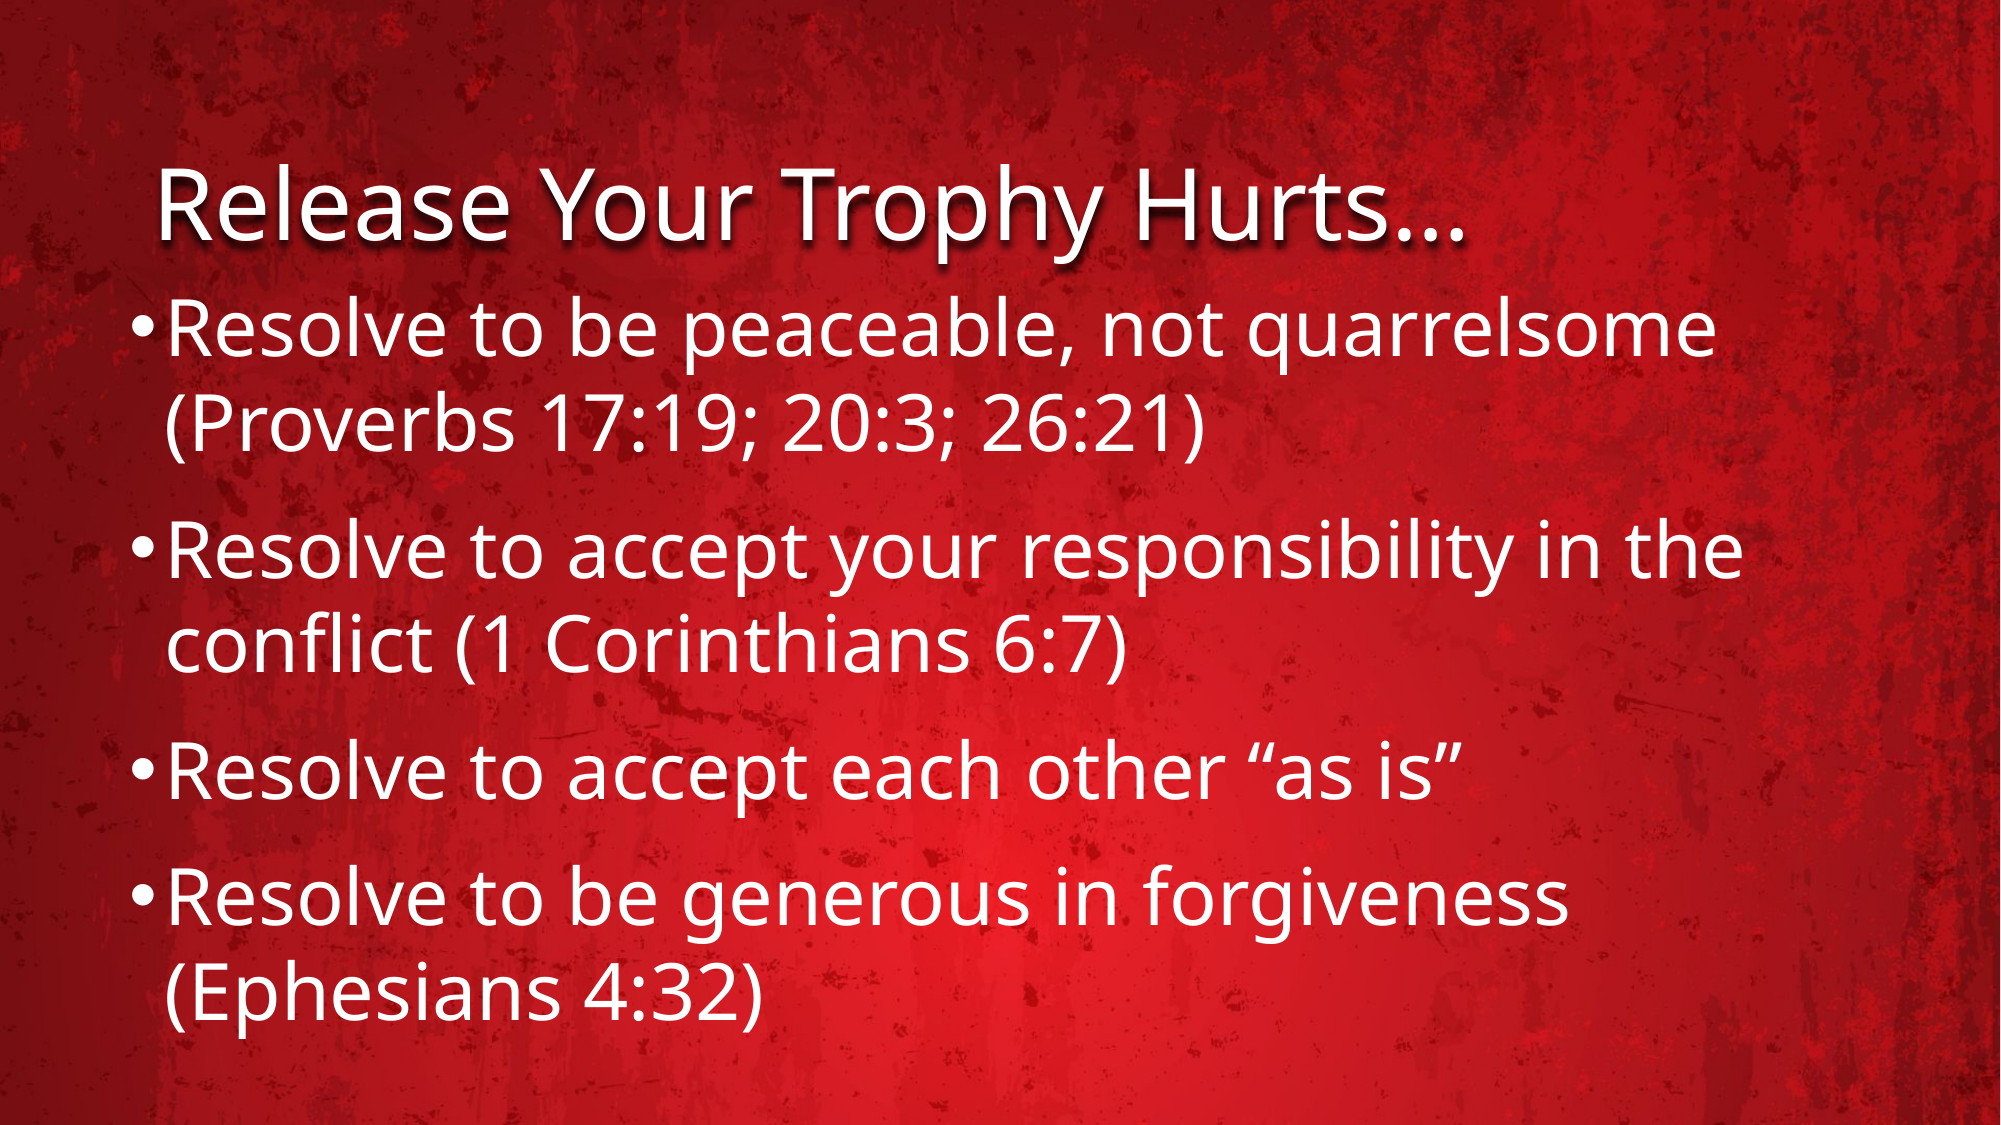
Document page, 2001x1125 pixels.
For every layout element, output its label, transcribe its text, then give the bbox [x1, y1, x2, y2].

picture [0, 0, 2001, 1125]
list Resolve to be peaceable, not quarrelsome (Proverbs 17:19; 20:3; 26:21) Resolve to accept your responsibility in the conflict (1 Corinthians 6:7) Resolve to accept each other “as is” Resolve to be generous in forgiveness (Ephesians 4:32) [114, 270, 1863, 1045]
title Release Your Trophy Hurts… [137, 59, 1863, 270]
